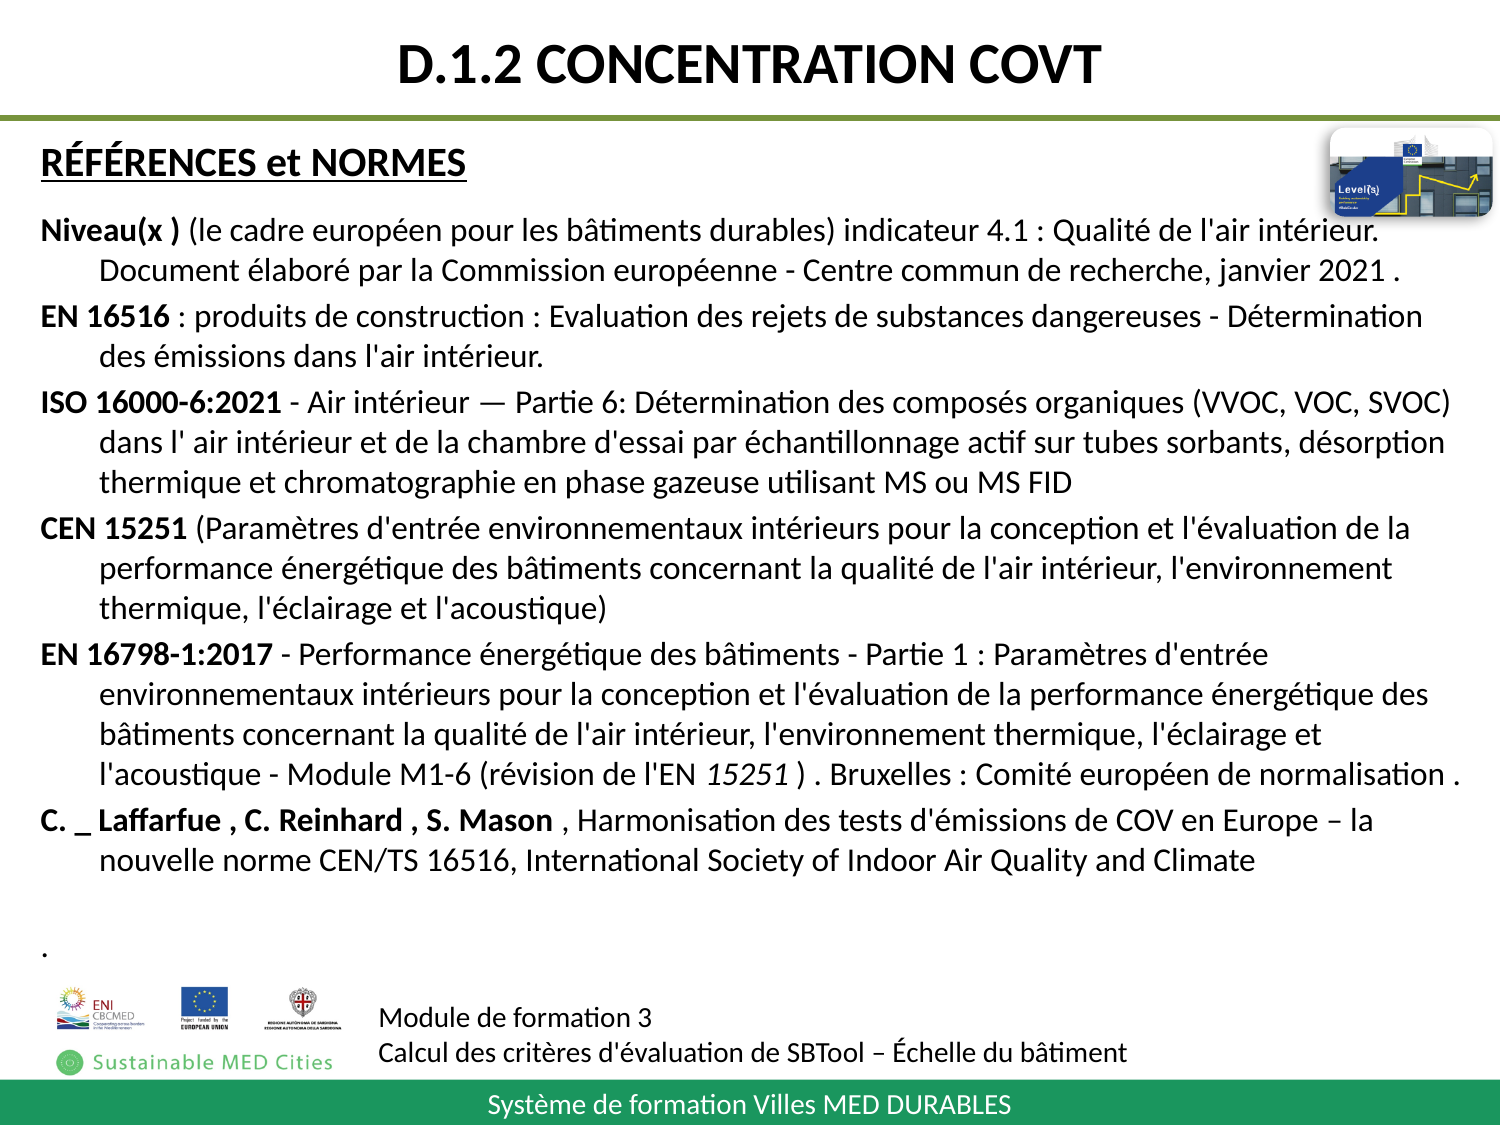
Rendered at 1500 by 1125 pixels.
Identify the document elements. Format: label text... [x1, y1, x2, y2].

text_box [0, 972, 1500, 1125]
title D.1.2 CONCENTRATION COVT [0, 0, 1500, 121]
picture [1329, 127, 1493, 217]
list RÉFÉRENCES et NORMES Niveau(x ) (le cadre européen pour les bâtiments durables) indicateur 4.1 : Qualité de l'air intérieur. Document élaboré par la Commission européenne - Centre commun de recherche, janvier 2021 . EN 16516 : produits de construction : Evaluation des rejets de substances dangereuses - Détermination des émissions dans l'air intérieur. ISO 16000-6:2021 - Air intérieur — Partie 6: Détermination des composés organiques (VVOC, VOC, SVOC) dans l' air intérieur et de la chambre d'essai par échantillonnage actif sur tubes sorbants, désorption thermique et chromatographie en phase gazeuse utilisant MS ou MS FID CEN 15251 (Paramètres d'entrée environnementaux intérieurs pour la conception et l'évaluation de la performance énergétique des bâtiments concernant la qualité de l'air intérieur, l'environnement thermique, l'éclairage et l'acoustique) EN 16798-1:2017 - Performance énergétique des bâtiments - Partie 1 : Paramètres d'entrée environnementaux intérieurs pour la conception et l'évaluation de la performance énergétique des bâtiments concernant la qualité de l'air intérieur, l'environnement thermique, l'éclairage et l'acoustique - Module M1-6 (révision de l'EN 15251 ) . Bruxelles : Comité européen de normalisation . C. _ Laffarfue , C. Reinhard , S. Mason , Harmonisation des tests d'émissions de COV en Europe – la nouvelle norme CEN/TS 16516, International Society of Indoor Air Quality and Climate . [25, 127, 1493, 908]
